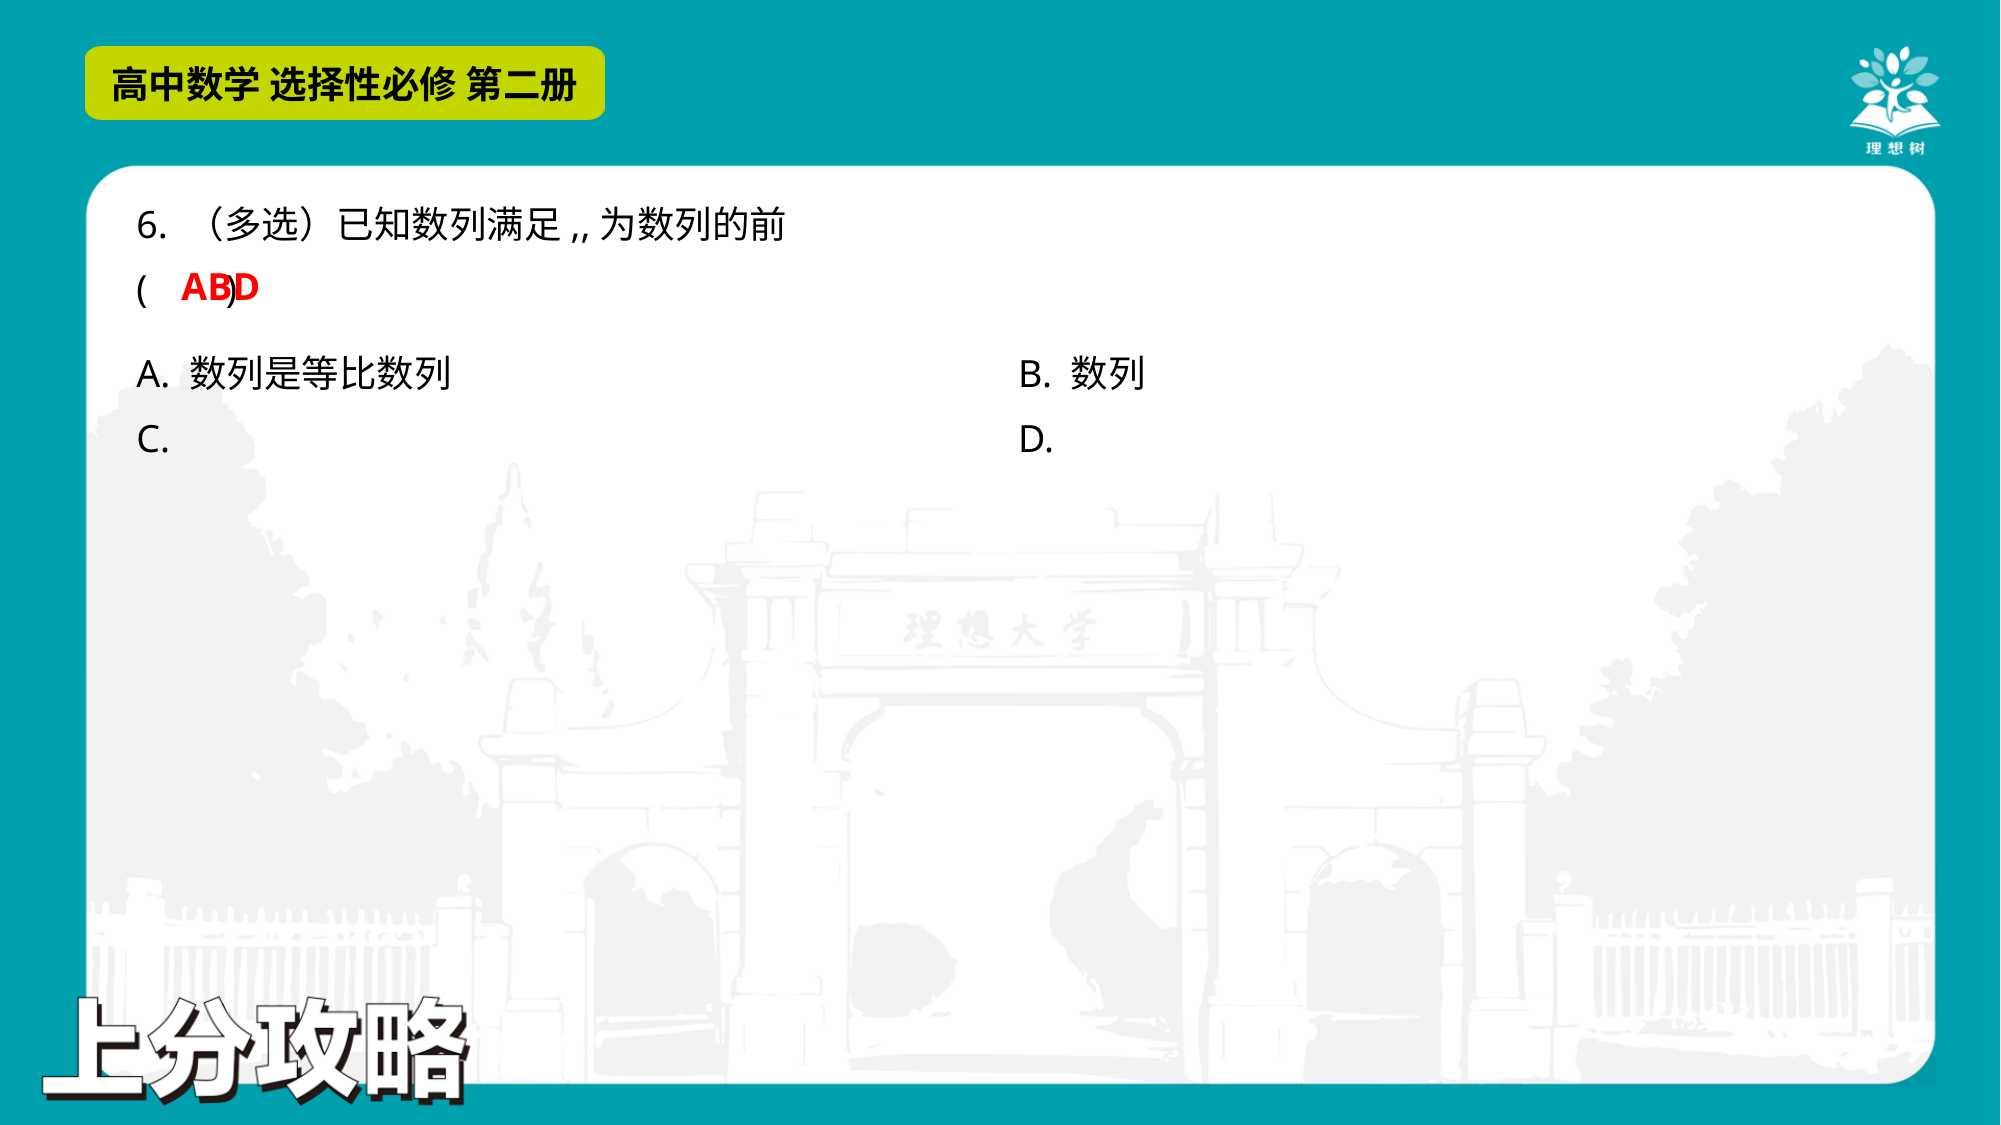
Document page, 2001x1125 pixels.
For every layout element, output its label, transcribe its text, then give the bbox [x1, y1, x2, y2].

text_box ABD [166, 243, 276, 302]
picture [0, 0, 2000, 1125]
